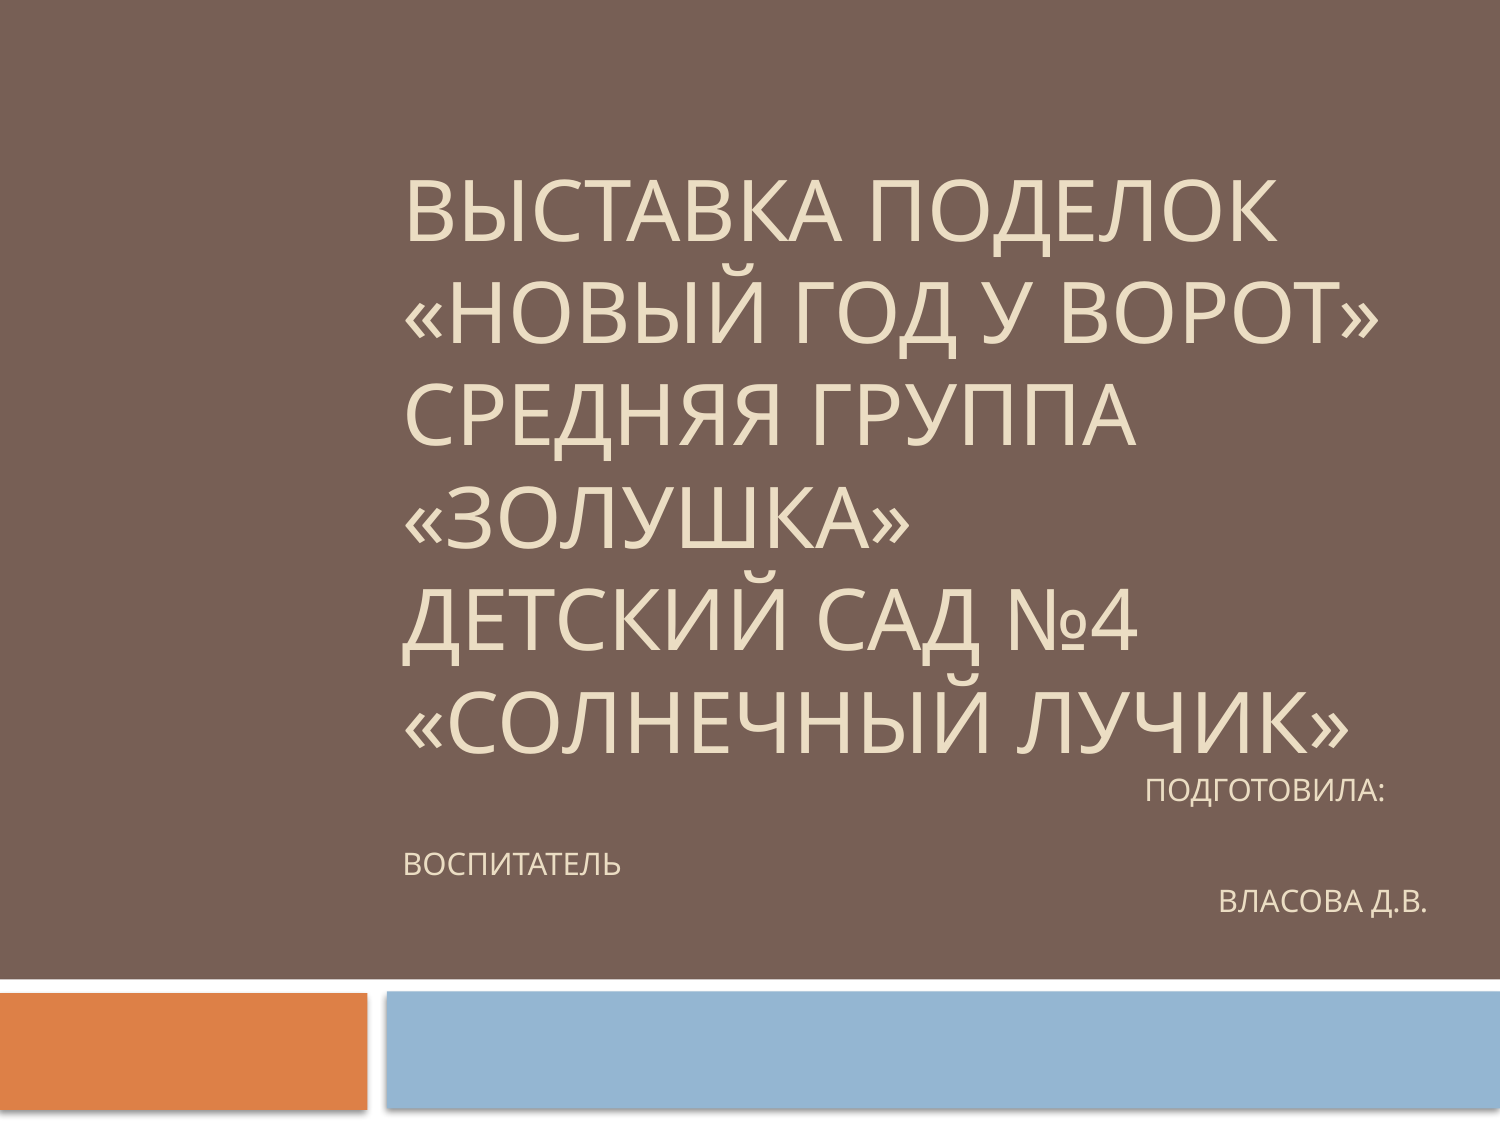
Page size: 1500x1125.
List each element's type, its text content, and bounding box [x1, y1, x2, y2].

title Выставка поделок «Новый год у ворот» Средняя группа «Золушка» Детский сад №4 «Солнечный лучик» Подготовила: Воспитатель Власова Д.В. [387, 35, 1450, 926]
subtitle [387, 984, 1488, 1105]
